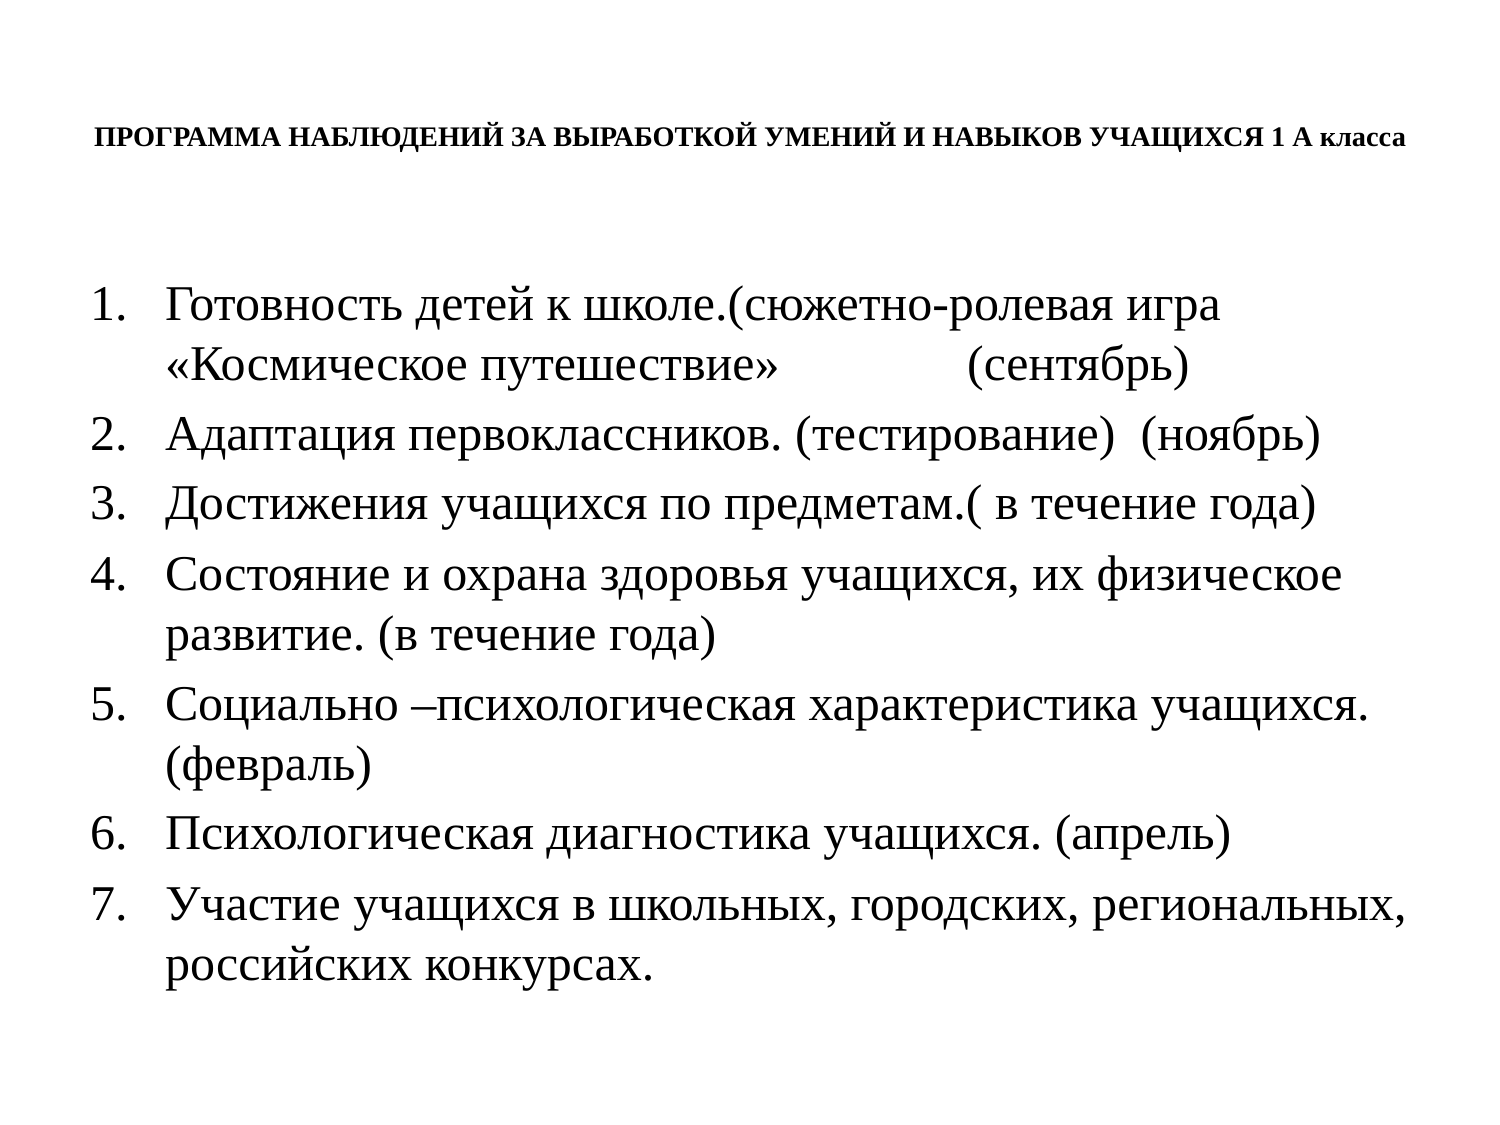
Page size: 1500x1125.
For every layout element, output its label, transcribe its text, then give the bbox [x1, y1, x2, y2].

title ПРОГРАММА НАБЛЮДЕНИЙ ЗА ВЫРАБОТКОЙ УМЕНИЙ И НАВЫКОВ УЧАЩИХСЯ 1 А класса [75, 45, 1425, 233]
list Готовность детей к школе.(сюжетно-ролевая игра «Космическое путешествие» (сентябрь) Адаптация первоклассников. (тестирование) (ноябрь) Достижения учащихся по предметам.( в течение года) Состояние и охрана здоровья учащихся, их физическое развитие. (в течение года) Социально –психологическая характеристика учащихся.(февраль) Психологическая диагностика учащихся. (апрель) Участие учащихся в школьных, городских, региональных, российских конкурсах. [75, 262, 1425, 1005]
